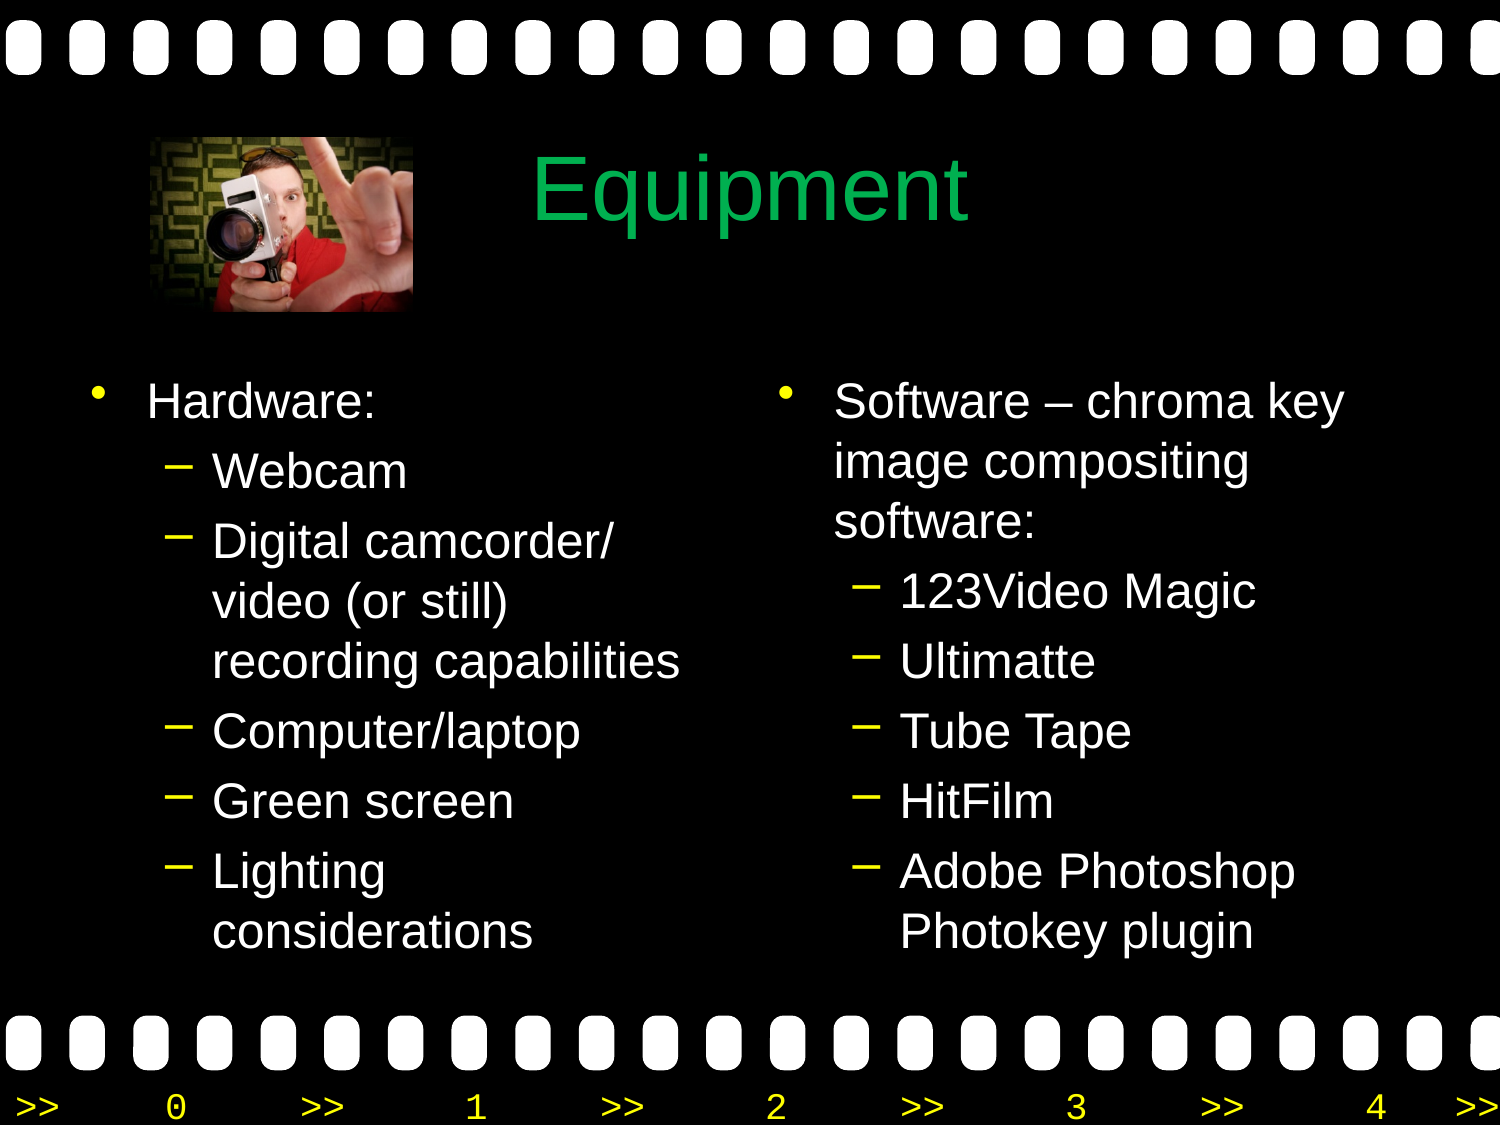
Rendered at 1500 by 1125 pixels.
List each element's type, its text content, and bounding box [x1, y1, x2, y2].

list Hardware: Webcam Digital camcorder/ video (or still) recording capabilities Computer/laptop Green screen Lighting considerations [74, 290, 738, 1006]
list Software – chroma key image compositing software: 123Video Magic Ultimatte Tube Tape HitFilm Adobe Photoshop Photokey plugin [762, 290, 1426, 1006]
picture [149, 137, 413, 313]
title Equipment [74, 89, 1426, 278]
